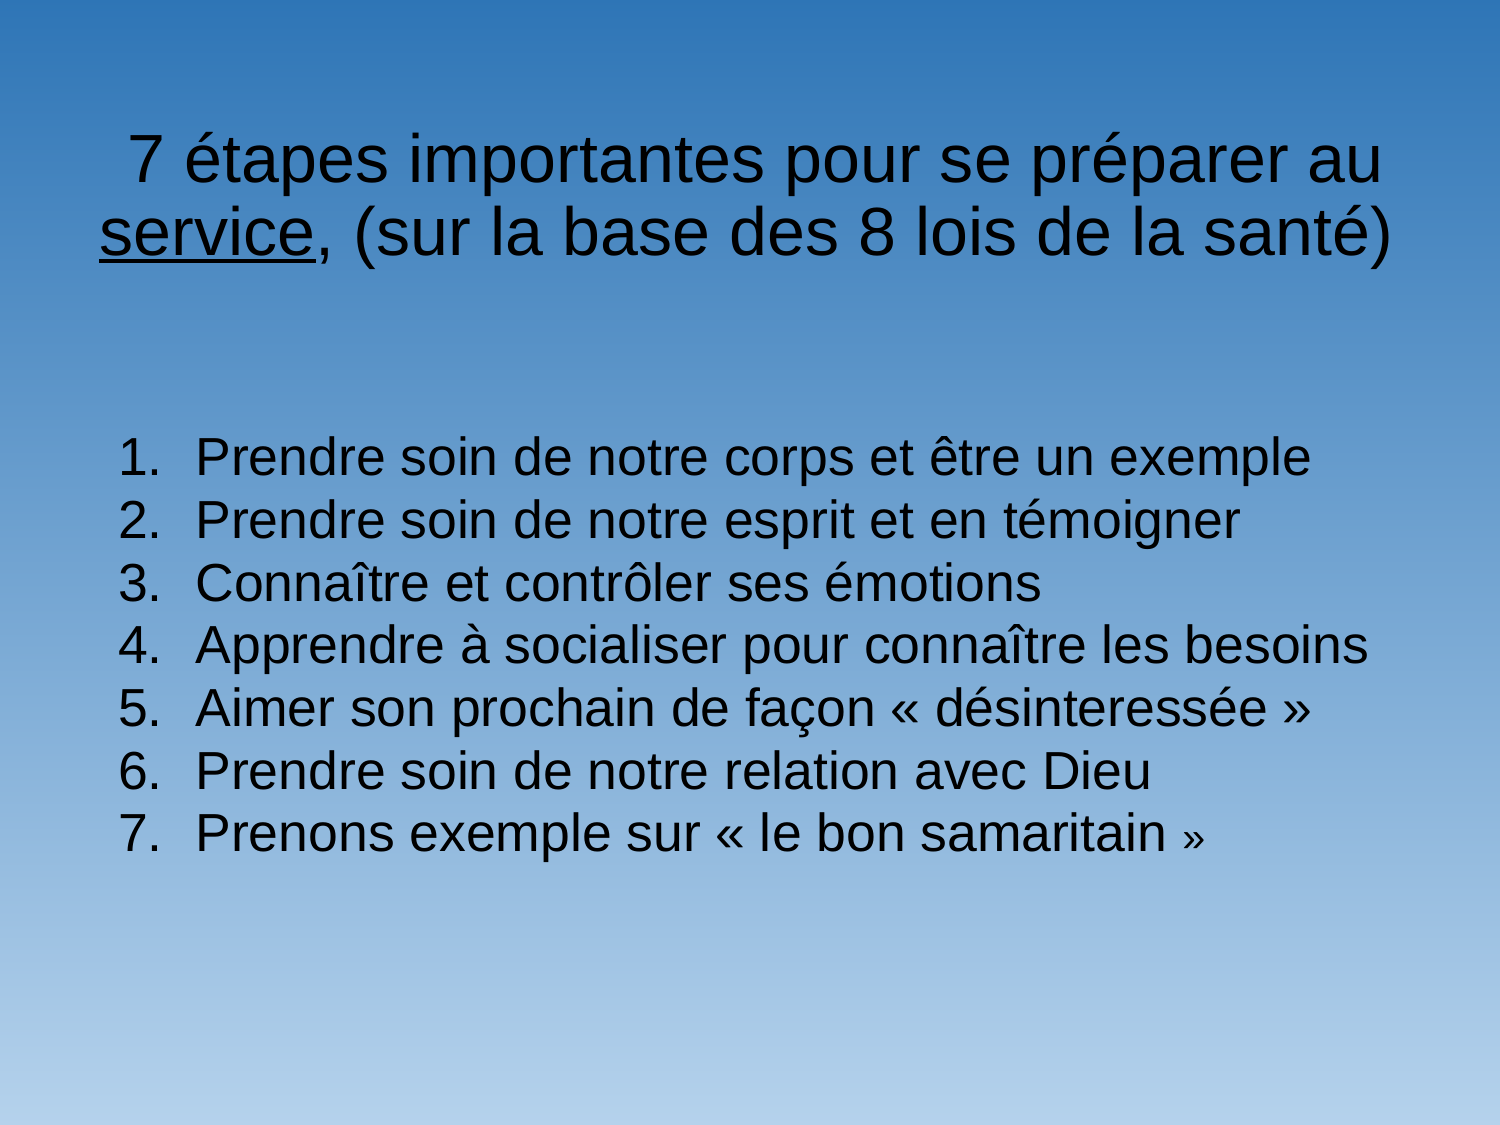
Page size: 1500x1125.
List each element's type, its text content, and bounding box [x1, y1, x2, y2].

list Prendre soin de notre corps et être un exemple Prendre soin de notre esprit et en témoigner Connaître et contrôler ses émotions Apprendre à socialiser pour connaître les besoins Aimer son prochain de façon « désinteressée » Prendre soin de notre relation avec Dieu Prenons exemple sur « le bon samaritain » [103, 422, 1397, 1014]
title 7 étapes importantes pour se préparer au service, (sur la base des 8 lois de la santé) [46, 88, 1467, 306]
